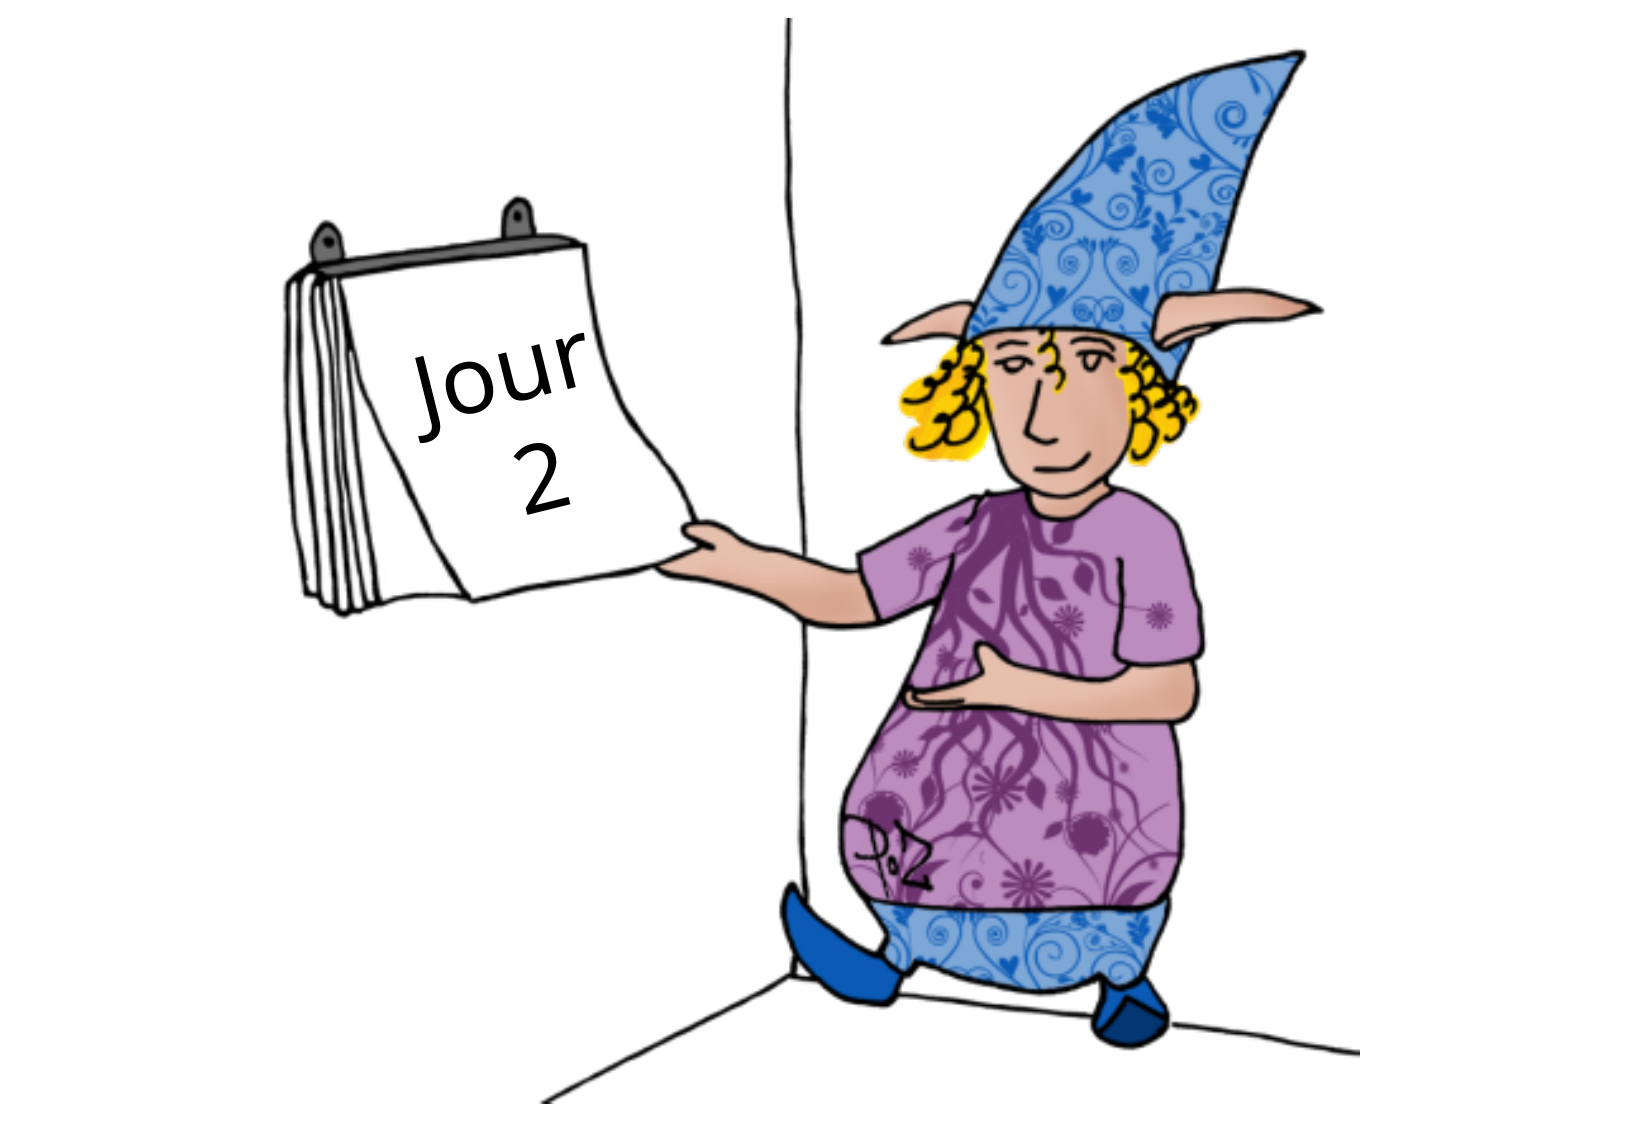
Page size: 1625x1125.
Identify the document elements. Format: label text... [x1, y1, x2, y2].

text_box Jour 2 [338, 268, 692, 576]
picture [264, 18, 1360, 1104]
